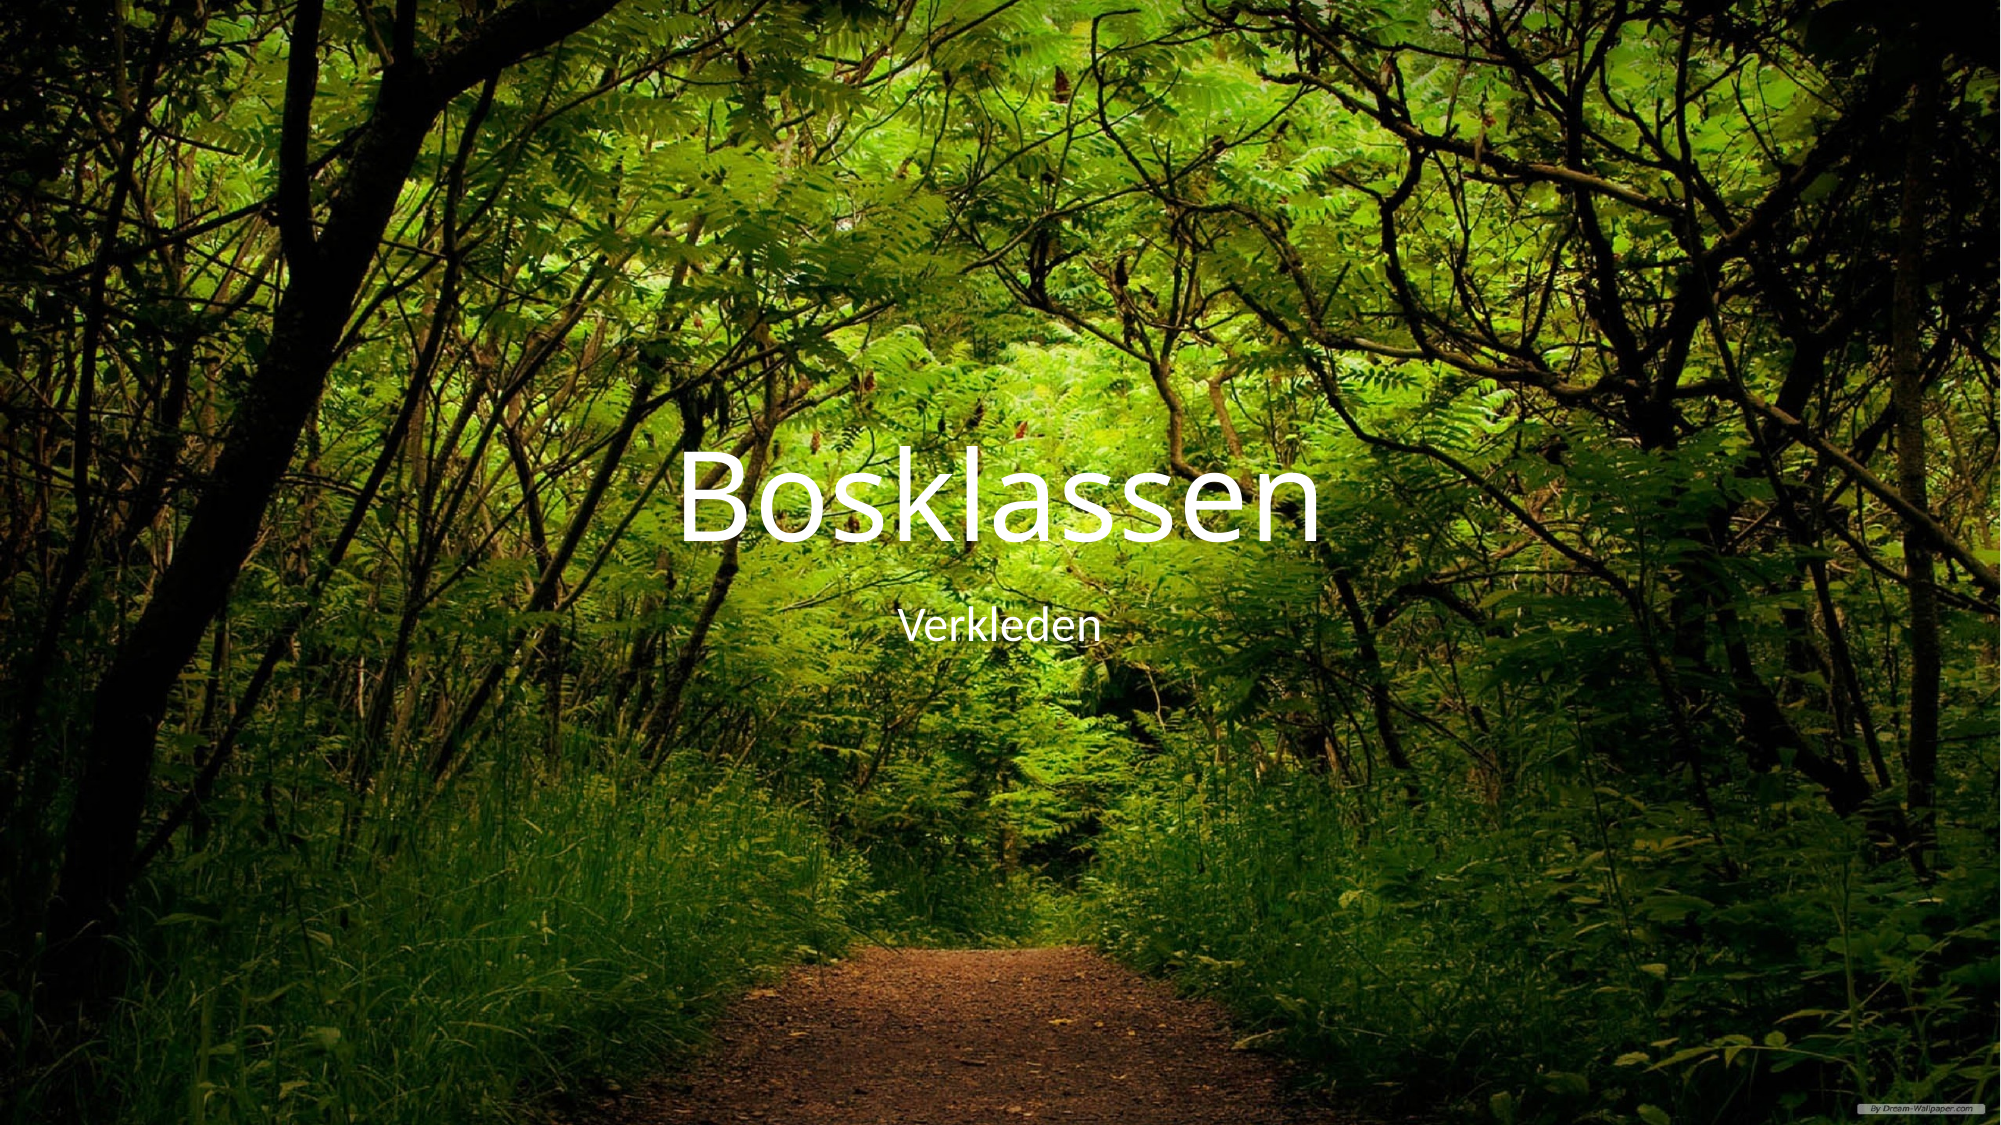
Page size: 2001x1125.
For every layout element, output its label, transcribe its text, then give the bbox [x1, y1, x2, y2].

picture [0, 0, 2001, 1125]
subtitle Verkleden [249, 590, 1750, 863]
title Bosklassen [249, 184, 1750, 576]
